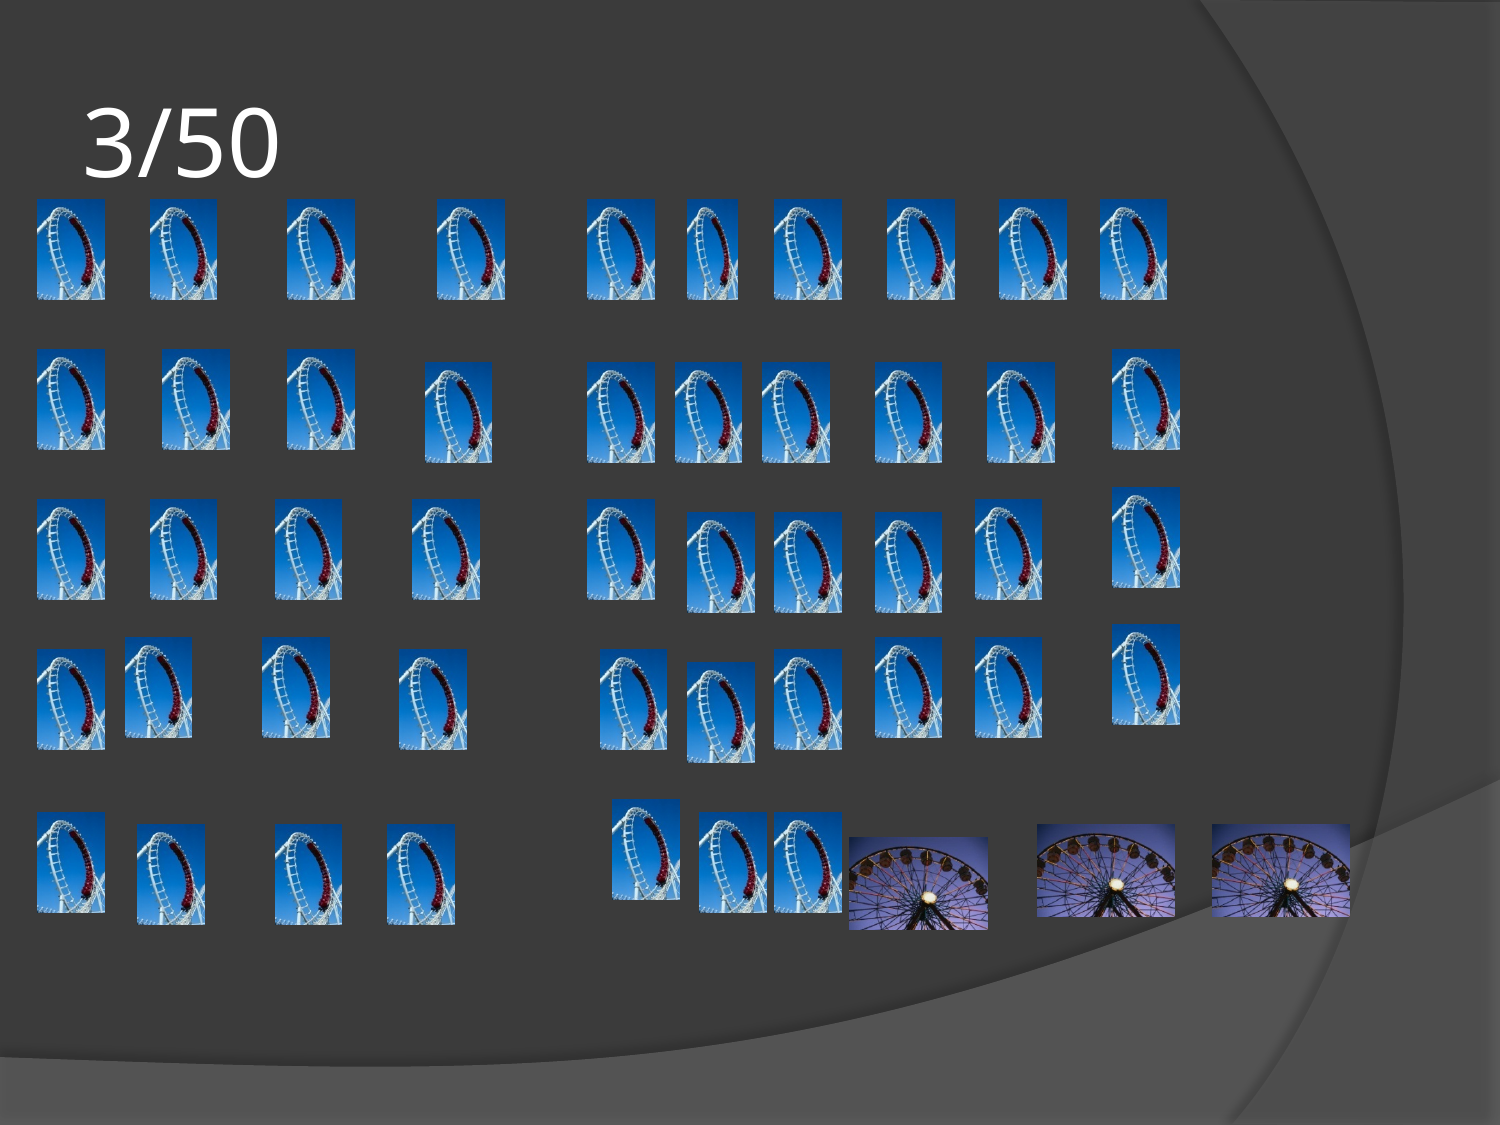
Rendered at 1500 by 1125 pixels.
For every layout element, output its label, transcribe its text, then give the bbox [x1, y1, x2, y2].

picture [287, 349, 355, 451]
picture [587, 362, 655, 463]
picture [37, 812, 105, 913]
title 3/50 [75, 45, 1300, 233]
picture [1112, 349, 1180, 451]
picture [1112, 487, 1180, 588]
picture [599, 649, 667, 751]
picture [1037, 824, 1176, 917]
picture [699, 812, 766, 913]
picture [37, 499, 105, 601]
picture [1112, 624, 1180, 726]
picture [1212, 824, 1351, 917]
picture [437, 199, 505, 301]
picture [37, 349, 105, 451]
picture [37, 649, 105, 751]
picture [987, 362, 1055, 463]
picture [774, 512, 842, 613]
picture [287, 199, 355, 301]
picture [774, 649, 842, 751]
picture [874, 512, 942, 613]
picture [387, 824, 455, 926]
picture [887, 199, 955, 301]
picture [149, 199, 217, 301]
picture [687, 512, 755, 613]
picture [162, 349, 230, 451]
picture [974, 637, 1042, 738]
picture [687, 199, 738, 301]
picture [274, 499, 342, 601]
picture [37, 199, 105, 301]
picture [612, 799, 680, 901]
picture [399, 649, 467, 751]
picture [974, 499, 1042, 601]
picture [762, 362, 830, 463]
picture [274, 824, 342, 926]
picture [149, 499, 217, 601]
picture [587, 499, 655, 601]
picture [587, 199, 655, 301]
picture [1099, 199, 1167, 301]
picture [137, 824, 205, 926]
picture [674, 362, 742, 463]
picture [874, 637, 942, 738]
picture [262, 637, 330, 738]
picture [424, 362, 492, 463]
picture [687, 662, 755, 763]
picture [999, 199, 1067, 301]
picture [774, 199, 842, 301]
picture [124, 637, 192, 738]
picture [849, 837, 988, 930]
picture [412, 499, 480, 601]
picture [774, 812, 842, 913]
picture [874, 362, 942, 463]
